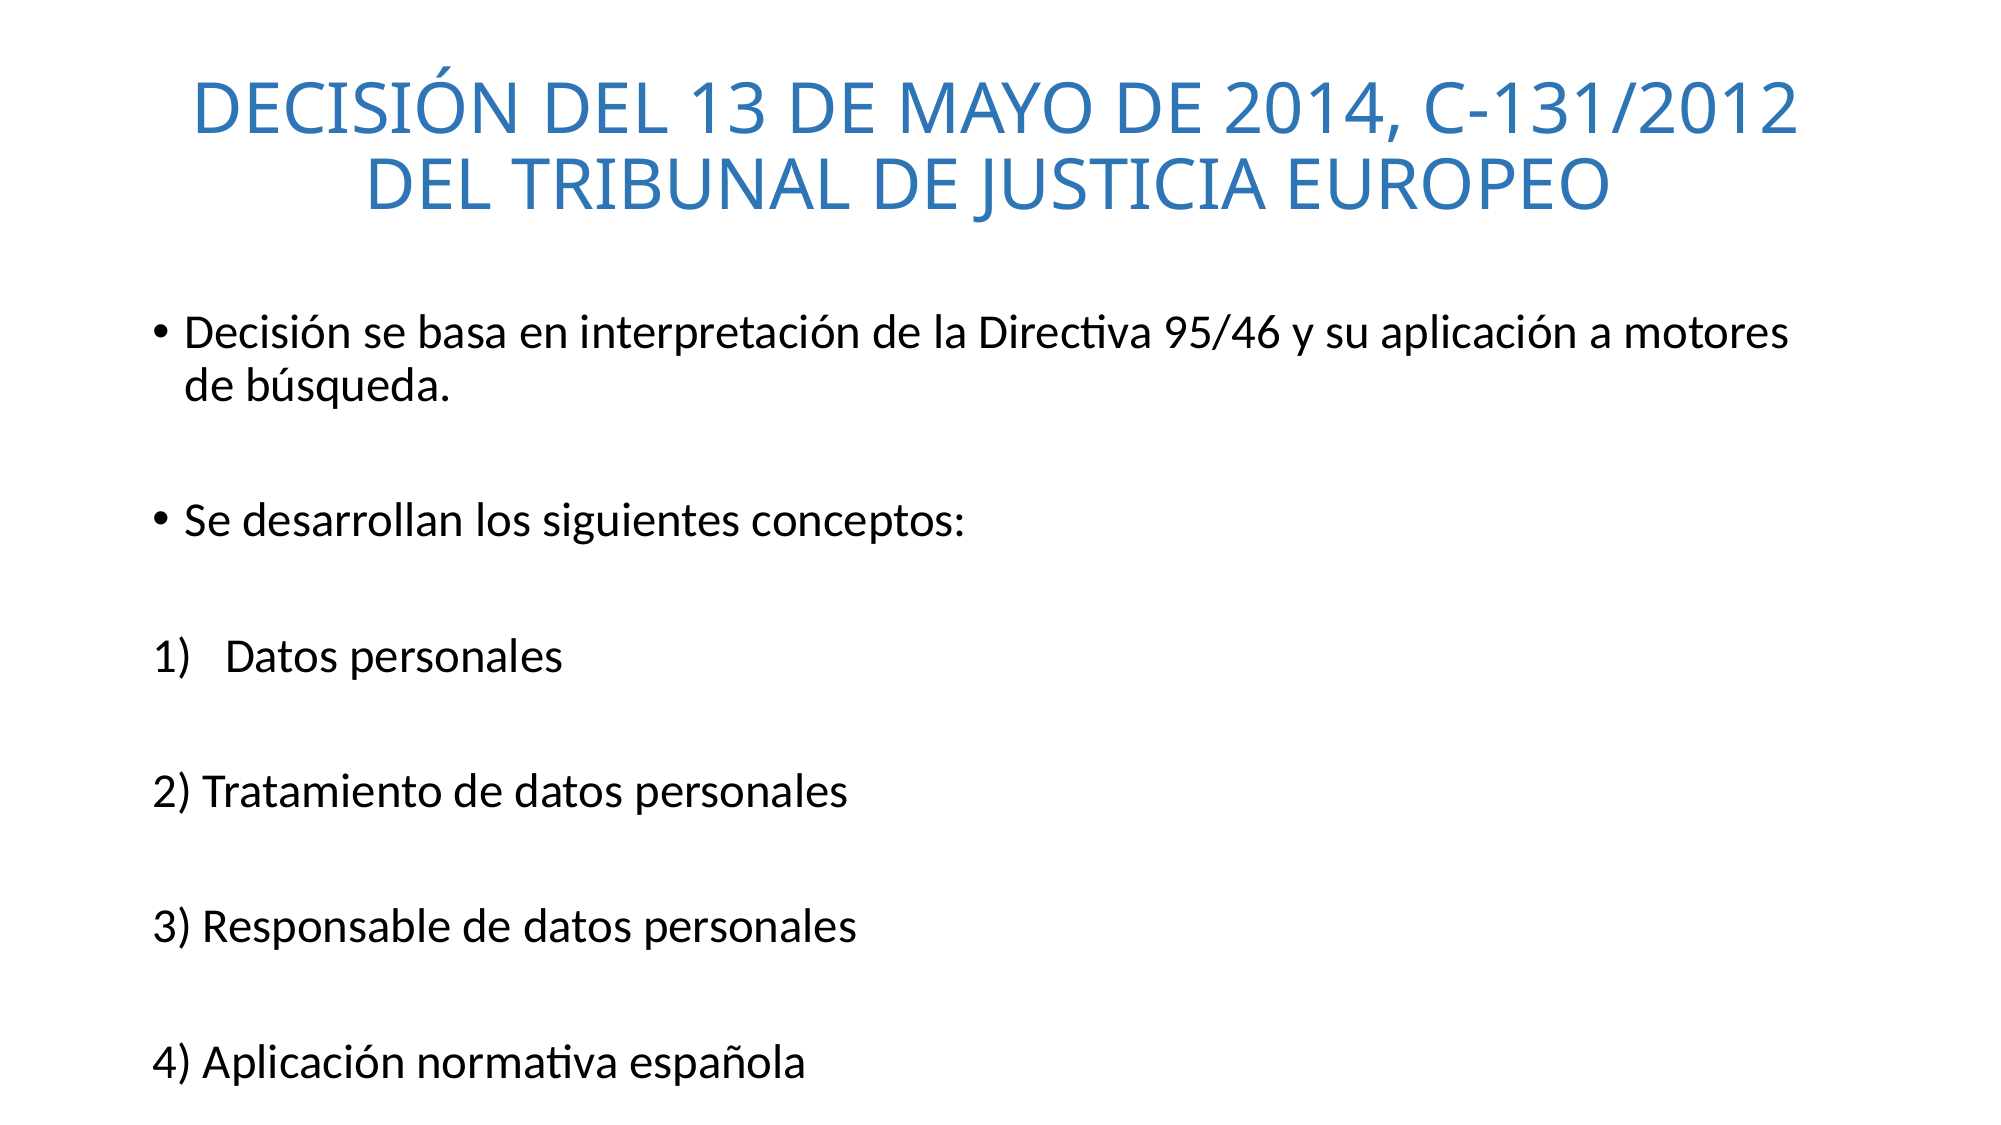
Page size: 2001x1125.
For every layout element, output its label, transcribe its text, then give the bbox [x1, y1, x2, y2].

list Decisión se basa en interpretación de la Directiva 95/46 y su aplicación a motores de búsqueda. Se desarrollan los siguientes conceptos: Datos personales 2) Tratamiento de datos personales 3) Responsable de datos personales 4) Aplicación normativa española [137, 299, 1863, 1101]
title DECISIÓN DEL 13 DE MAYO DE 2014, C-131/2012 DEL TRIBUNAL DE JUSTICIA EUROPEO [137, 39, 1863, 258]
